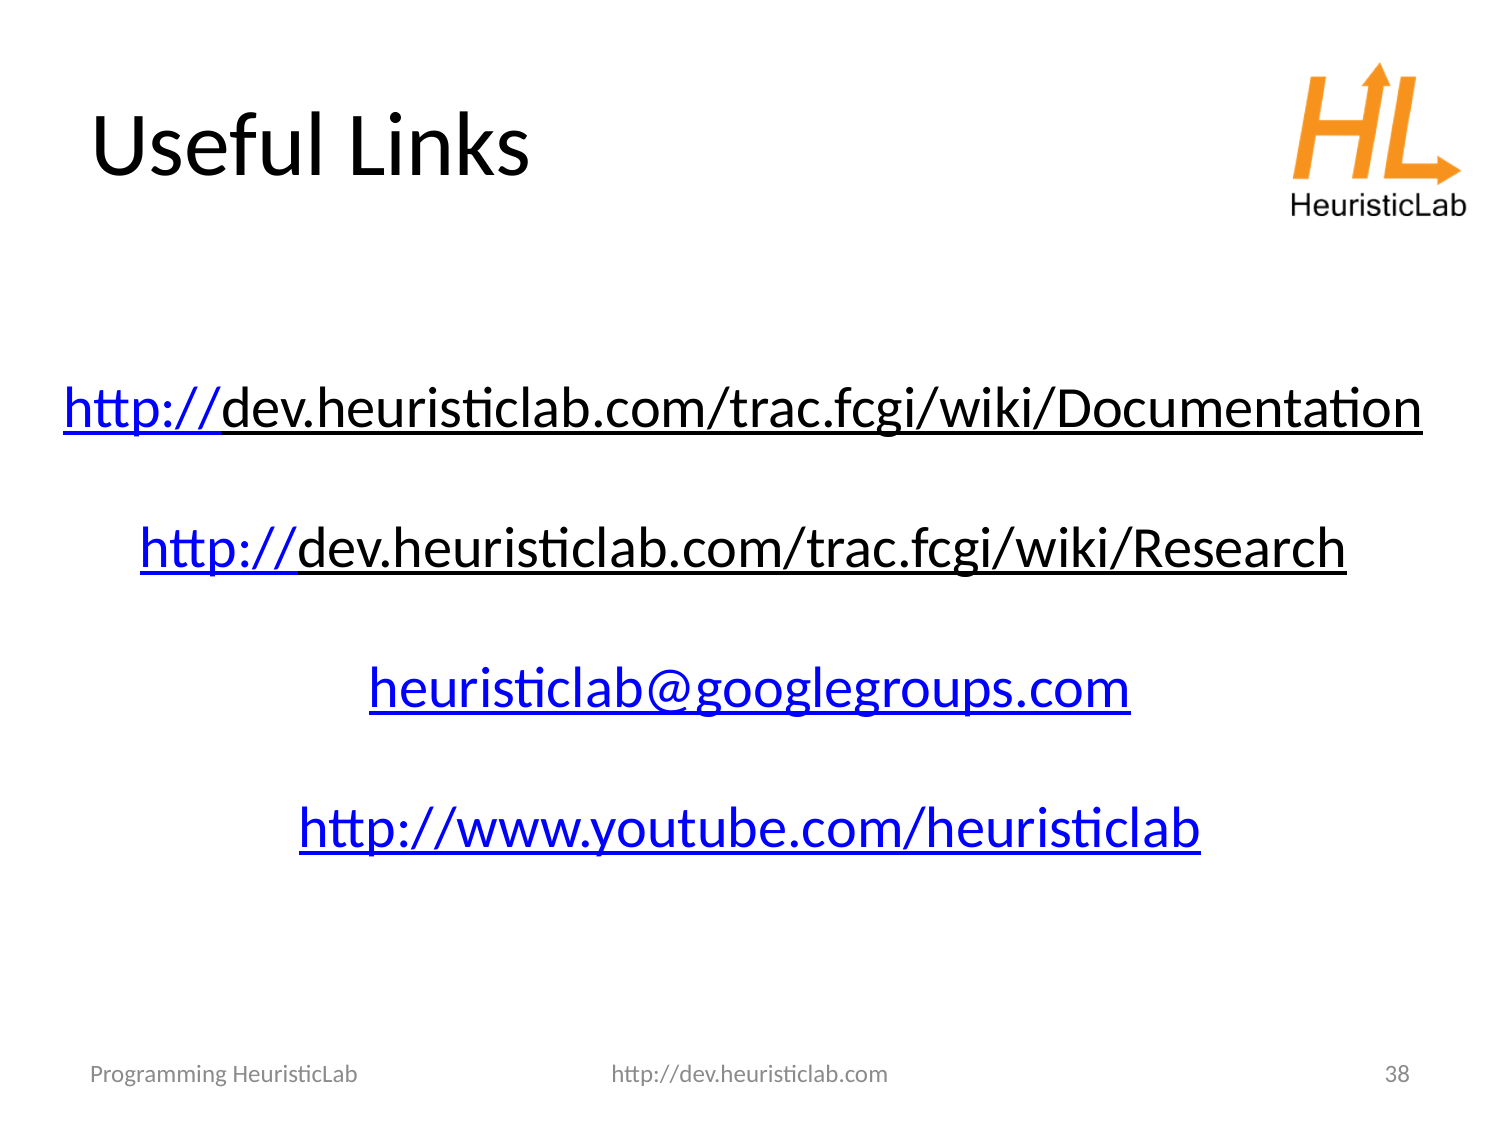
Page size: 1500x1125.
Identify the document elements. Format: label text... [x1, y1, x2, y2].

slide_number Programming HeuristicLab [75, 1042, 425, 1103]
slide_number 38 [1074, 1042, 1425, 1103]
footer http://dev.heuristiclab.com [512, 1042, 988, 1103]
title Useful Links [75, 45, 1282, 233]
text_box http://dev.heuristiclab.com/trac.fcgi/wiki/Documentation http://dev.heuristiclab.com/trac.fcgi/wiki/Research heuristiclab@googlegroups.com http://www.youtube.com/heuristiclab [0, 361, 1500, 907]
picture [1281, 27, 1474, 244]
